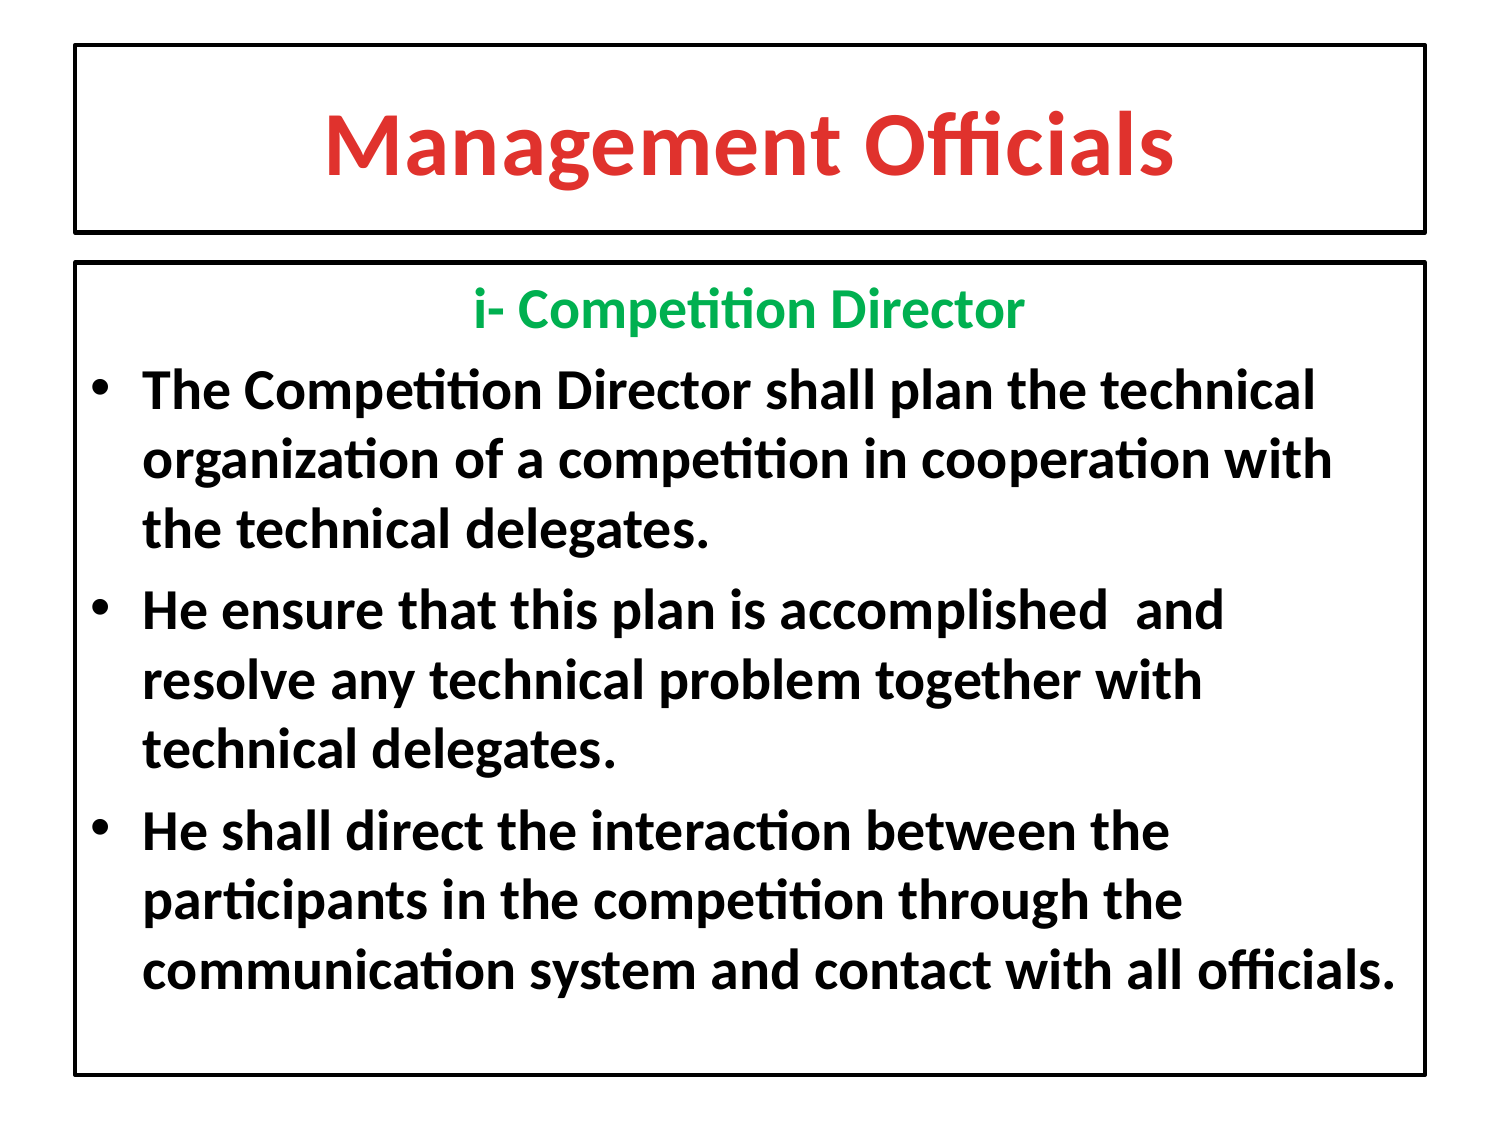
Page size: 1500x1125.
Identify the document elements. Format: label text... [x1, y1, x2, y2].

list i- Competition Director The Competition Director shall plan the technical organization of a competition in cooperation with the technical delegates. He ensure that this plan is accomplished and resolve any technical problem together with technical delegates. He shall direct the interaction between the participants in the competition through the communication system and contact with all officials. [73, 260, 1427, 1077]
title Management Officials [73, 43, 1427, 235]
